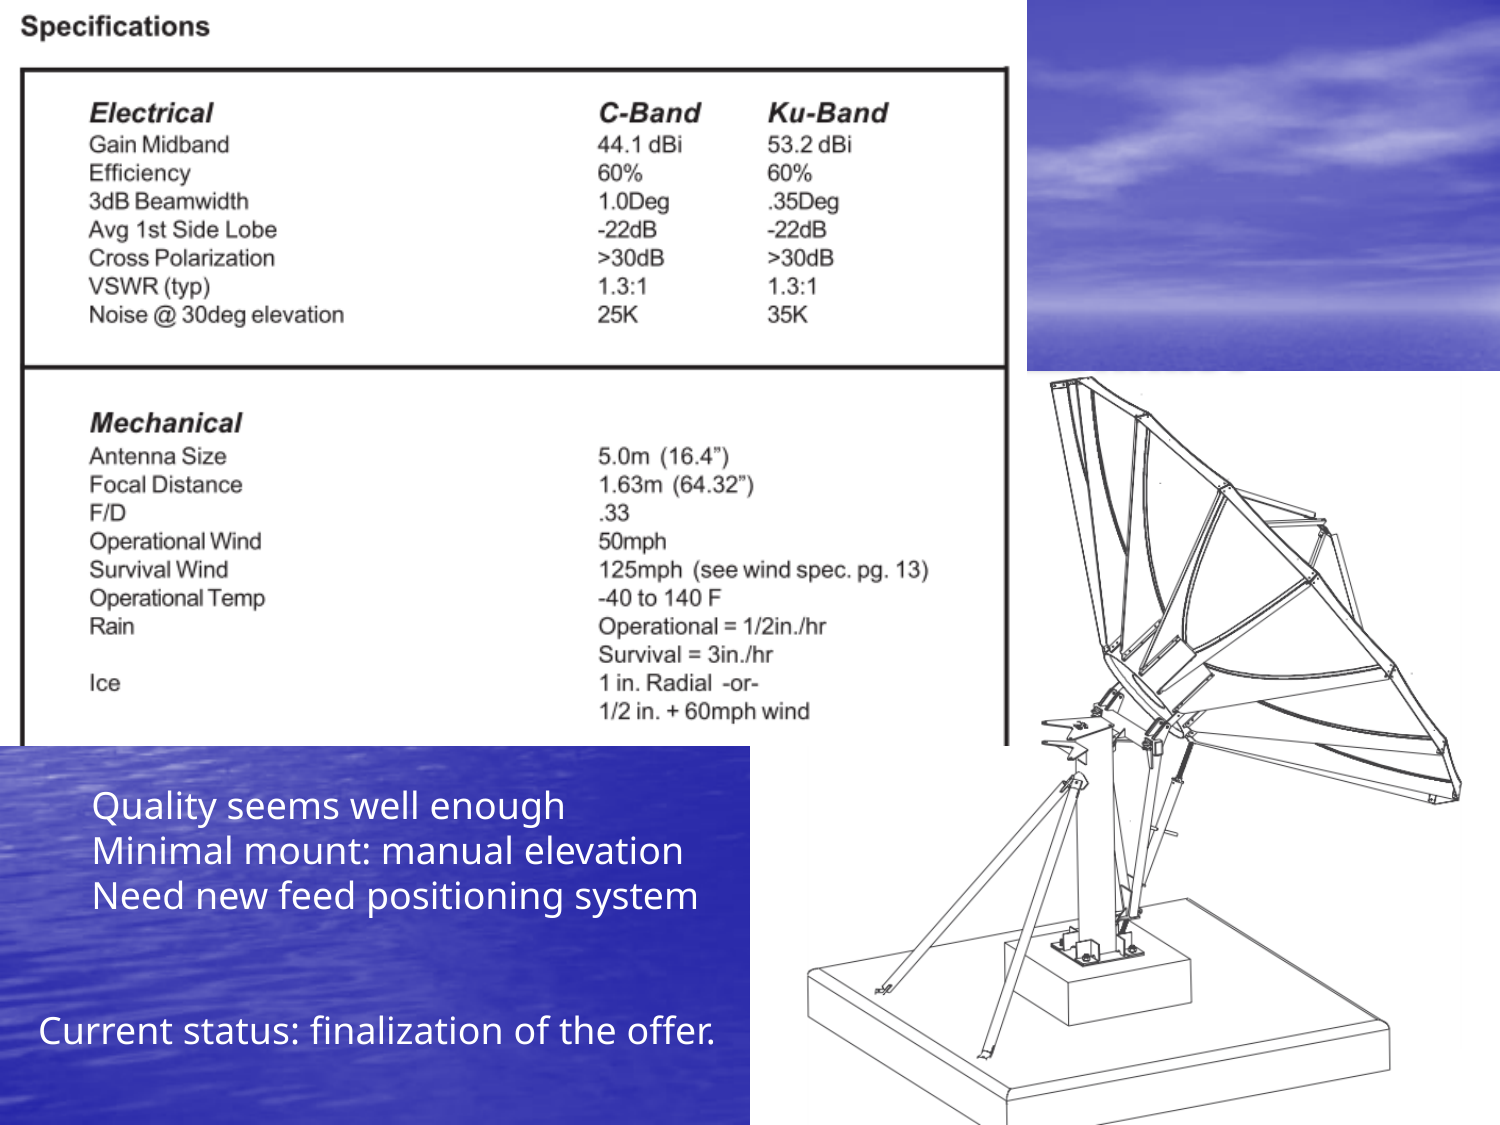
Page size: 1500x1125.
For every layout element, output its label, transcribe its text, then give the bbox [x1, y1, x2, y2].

picture [0, 0, 1500, 1125]
text_box Quality seems well enough Minimal mount: manual elevation Need new feed positioning system [76, 775, 716, 925]
text_box Current status: finalization of the offer. [23, 999, 742, 1060]
